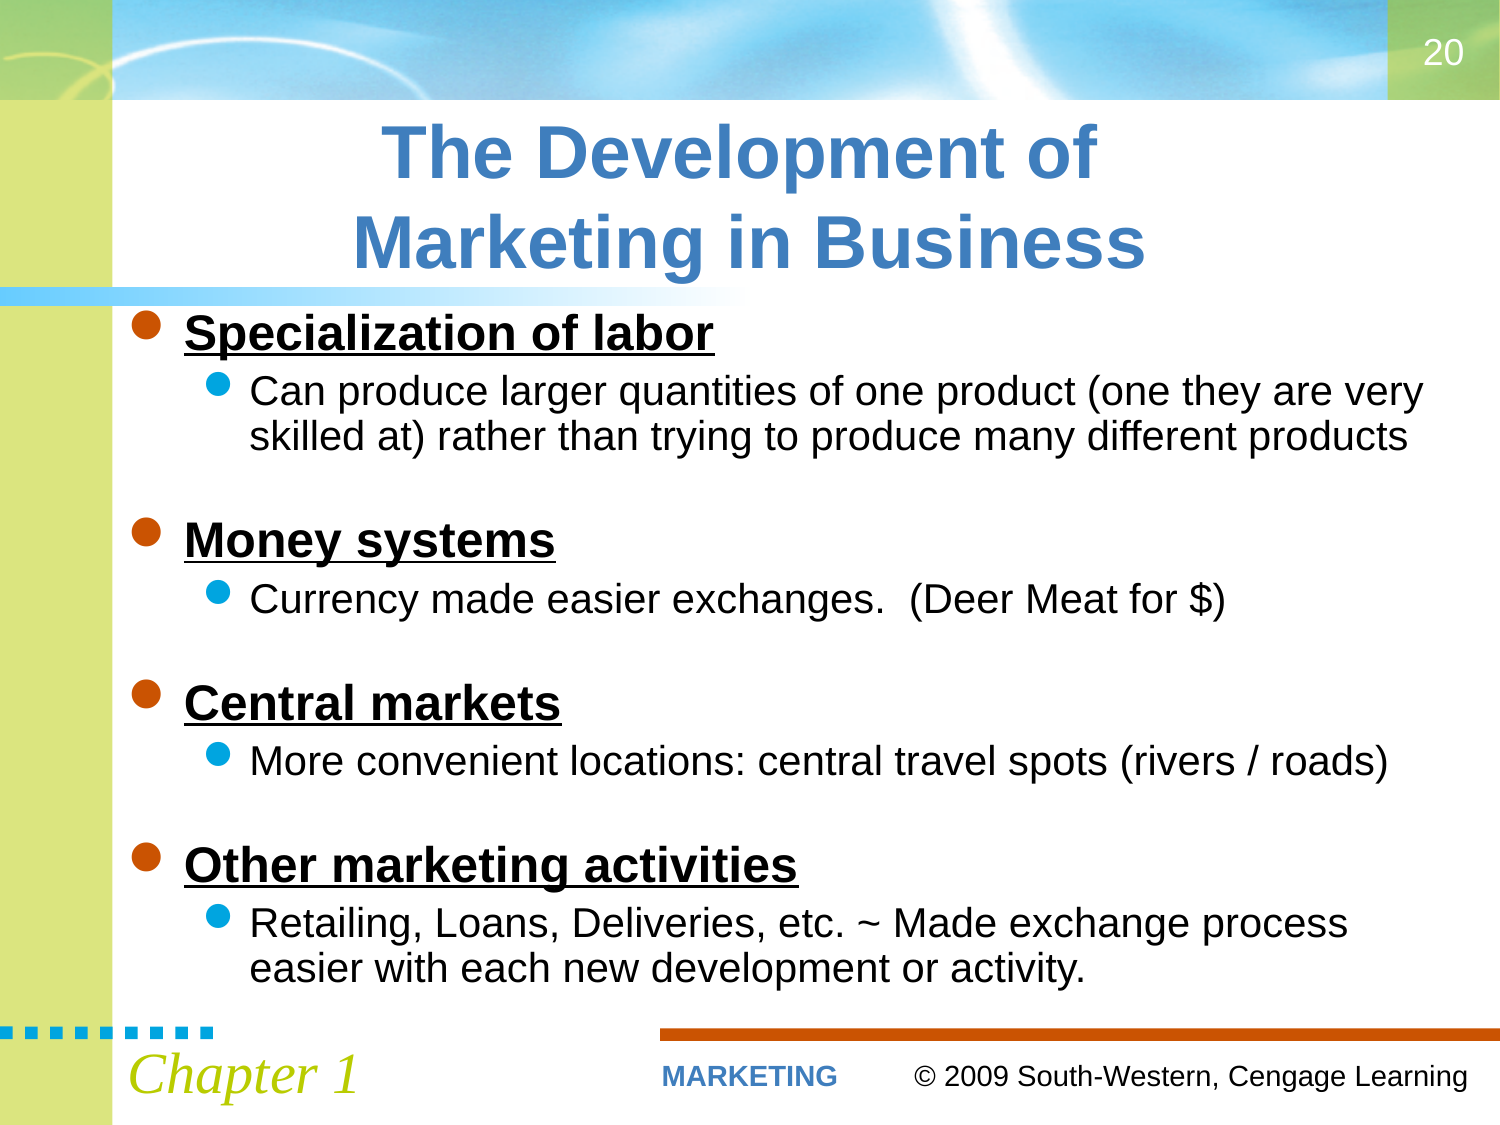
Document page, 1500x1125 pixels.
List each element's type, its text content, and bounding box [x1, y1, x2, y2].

slide_number 20 [1387, 0, 1500, 101]
footer Chapter 1 [112, 1038, 638, 1113]
list Specialization of labor Can produce larger quantities of one product (one they are very skilled at) rather than trying to produce many different products Money systems Currency made easier exchanges. (Deer Meat for $) Central markets More convenient locations: central travel spots (rivers / roads) Other marketing activities Retailing, Loans, Deliveries, etc. ~ Made exchange process easier with each new development or activity. [112, 299, 1476, 1038]
title The Development of Marketing in Business [112, 99, 1388, 288]
